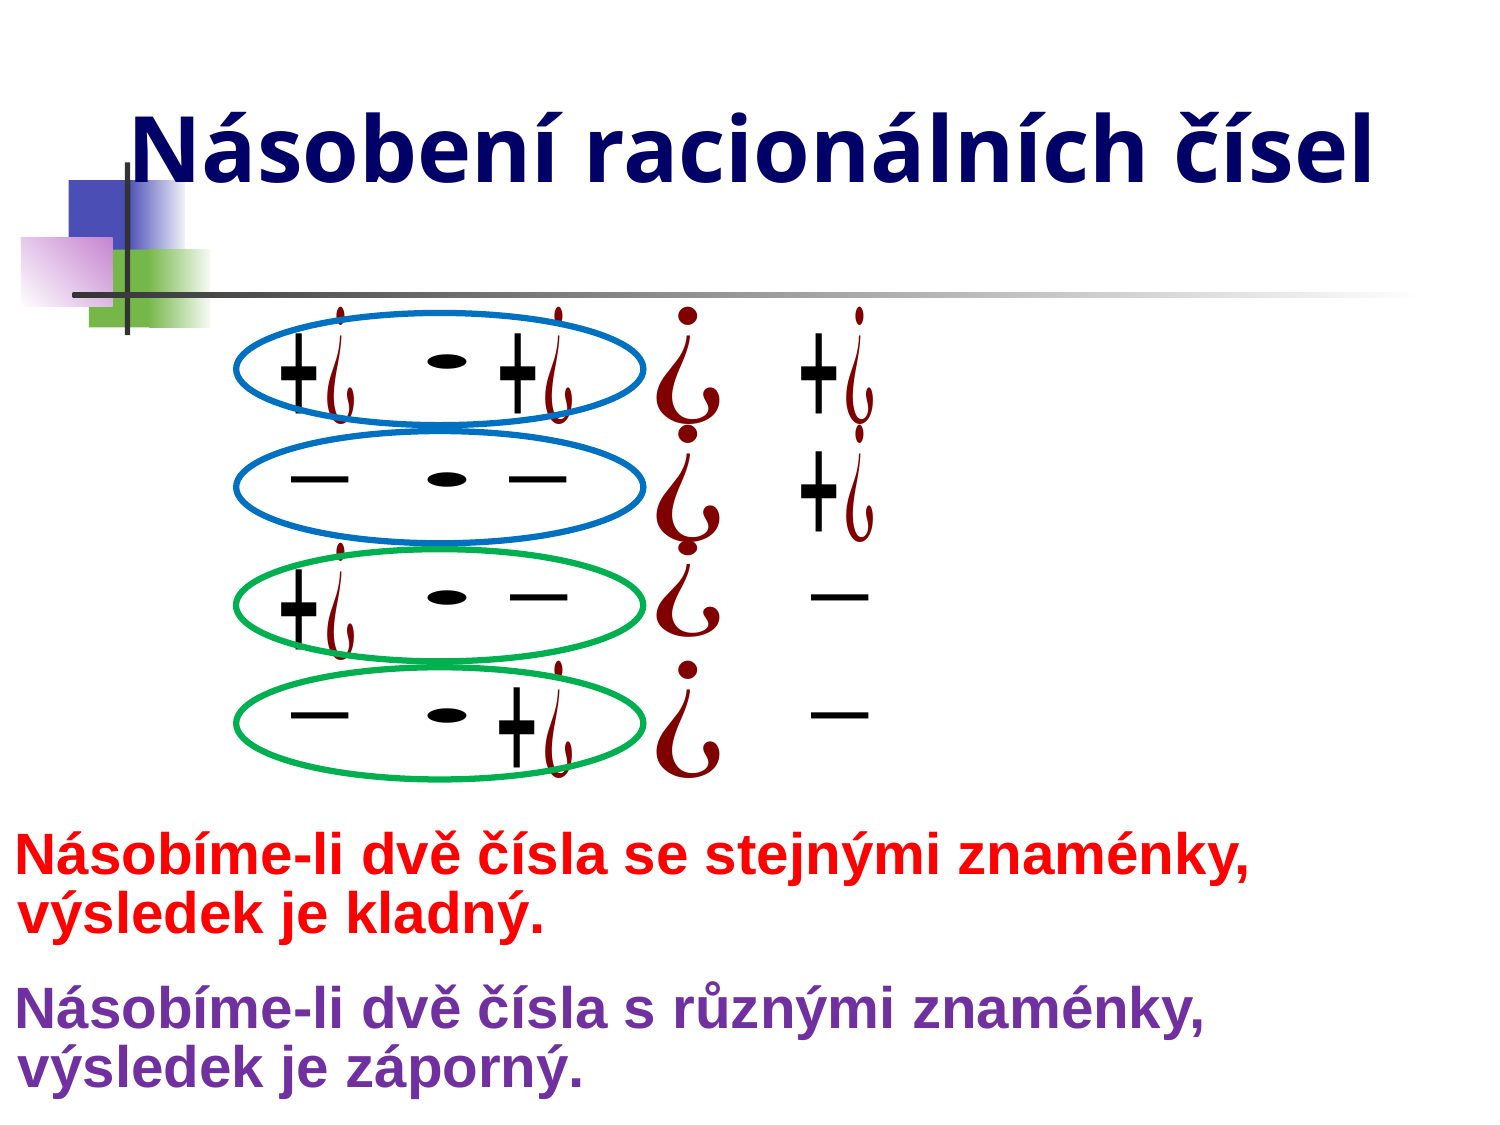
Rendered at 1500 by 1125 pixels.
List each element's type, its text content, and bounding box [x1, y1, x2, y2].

text_box Násobíme-li dvě čísla se stejnými znaménky, [0, 809, 1500, 894]
text_box výsledek je záporný. [3, 1021, 601, 1107]
text_box [236, 667, 644, 780]
text_box Násobíme-li dvě čísla s různými znaménky, [0, 962, 1500, 1048]
text_box [236, 431, 644, 544]
title Násobení racionálních čísel [2, 98, 1500, 209]
text_box výsledek je kladný. [2, 868, 562, 953]
text_box [236, 312, 644, 426]
text_box [235, 549, 644, 662]
